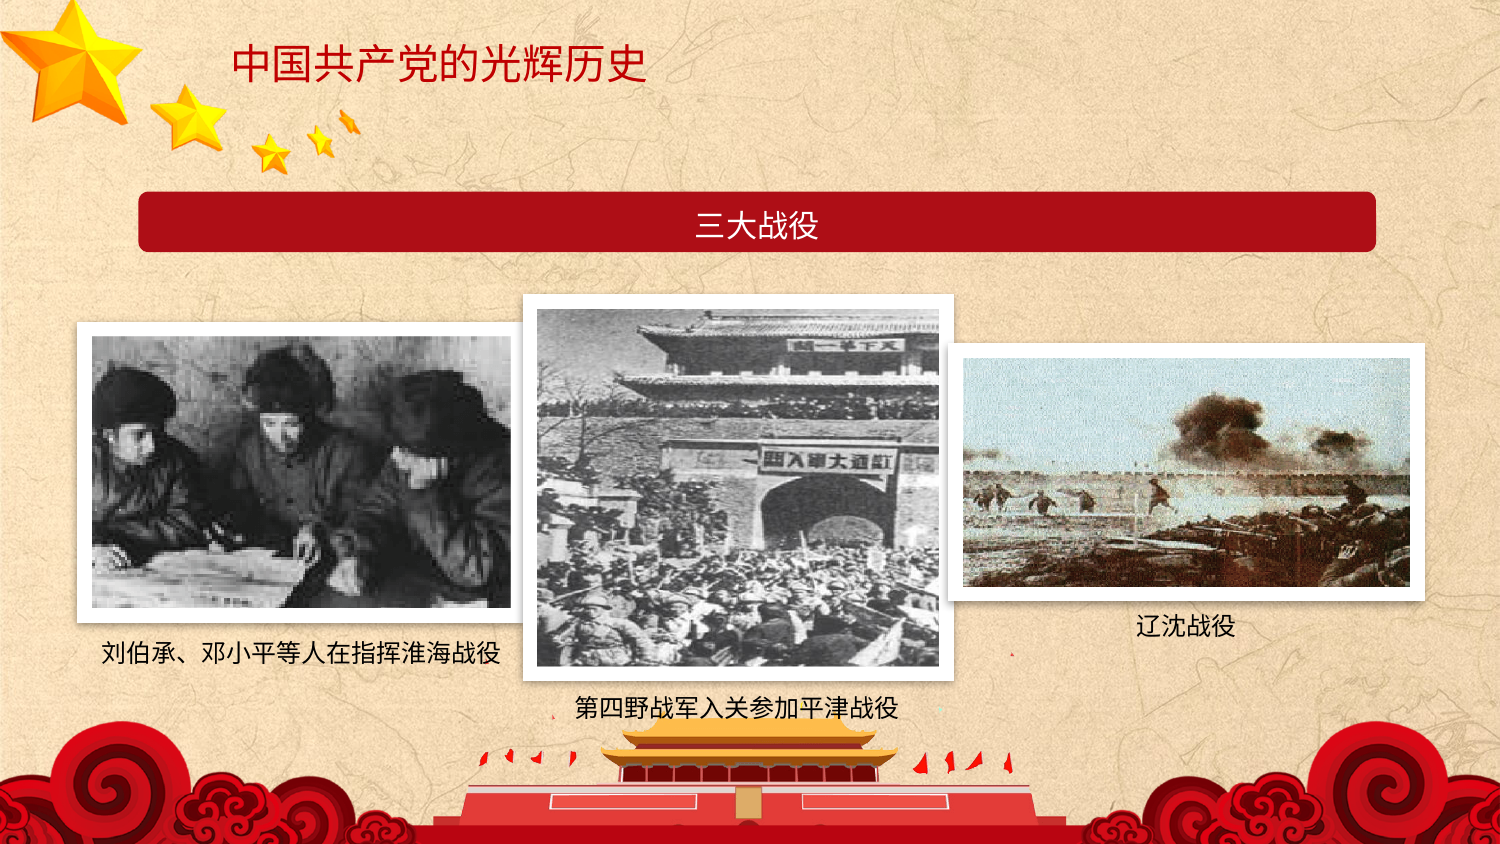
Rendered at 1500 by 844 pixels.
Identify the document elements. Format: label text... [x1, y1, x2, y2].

text_box 三大战役 [668, 180, 846, 252]
picture [0, 0, 1500, 844]
text_box 第四野战军入关参加平津战役 [534, 671, 940, 731]
text_box 辽沈战役 [962, 594, 1411, 648]
text_box [136, 189, 1379, 255]
text_box 刘伯承、邓小平等人在指挥淮海战役 [64, 615, 517, 676]
